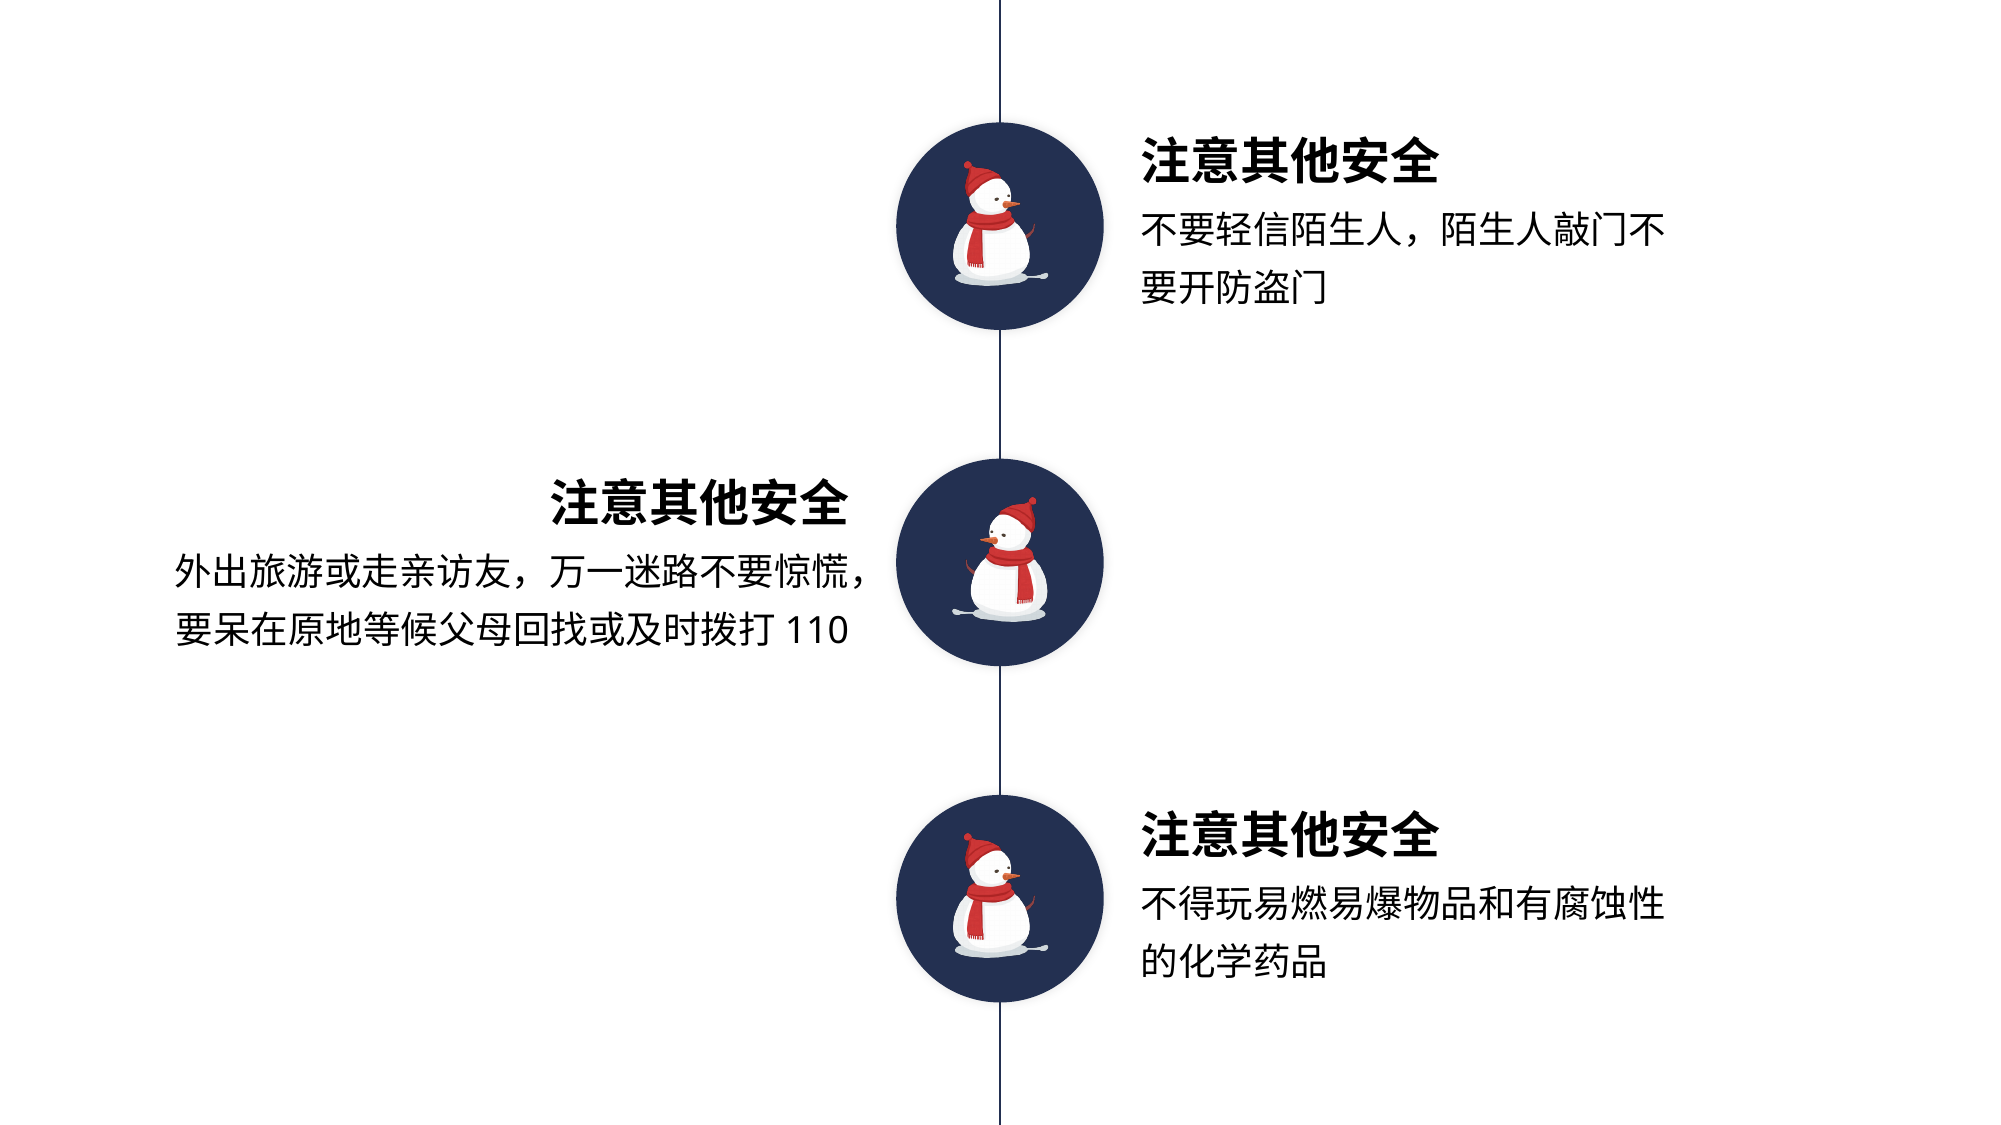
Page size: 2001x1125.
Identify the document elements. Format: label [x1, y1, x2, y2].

text_box [896, 122, 1104, 330]
text_box [1125, 796, 1704, 987]
text_box [1125, 122, 1704, 319]
text_box [896, 794, 1104, 1003]
text_box [896, 458, 1104, 667]
text_box [129, 464, 865, 661]
